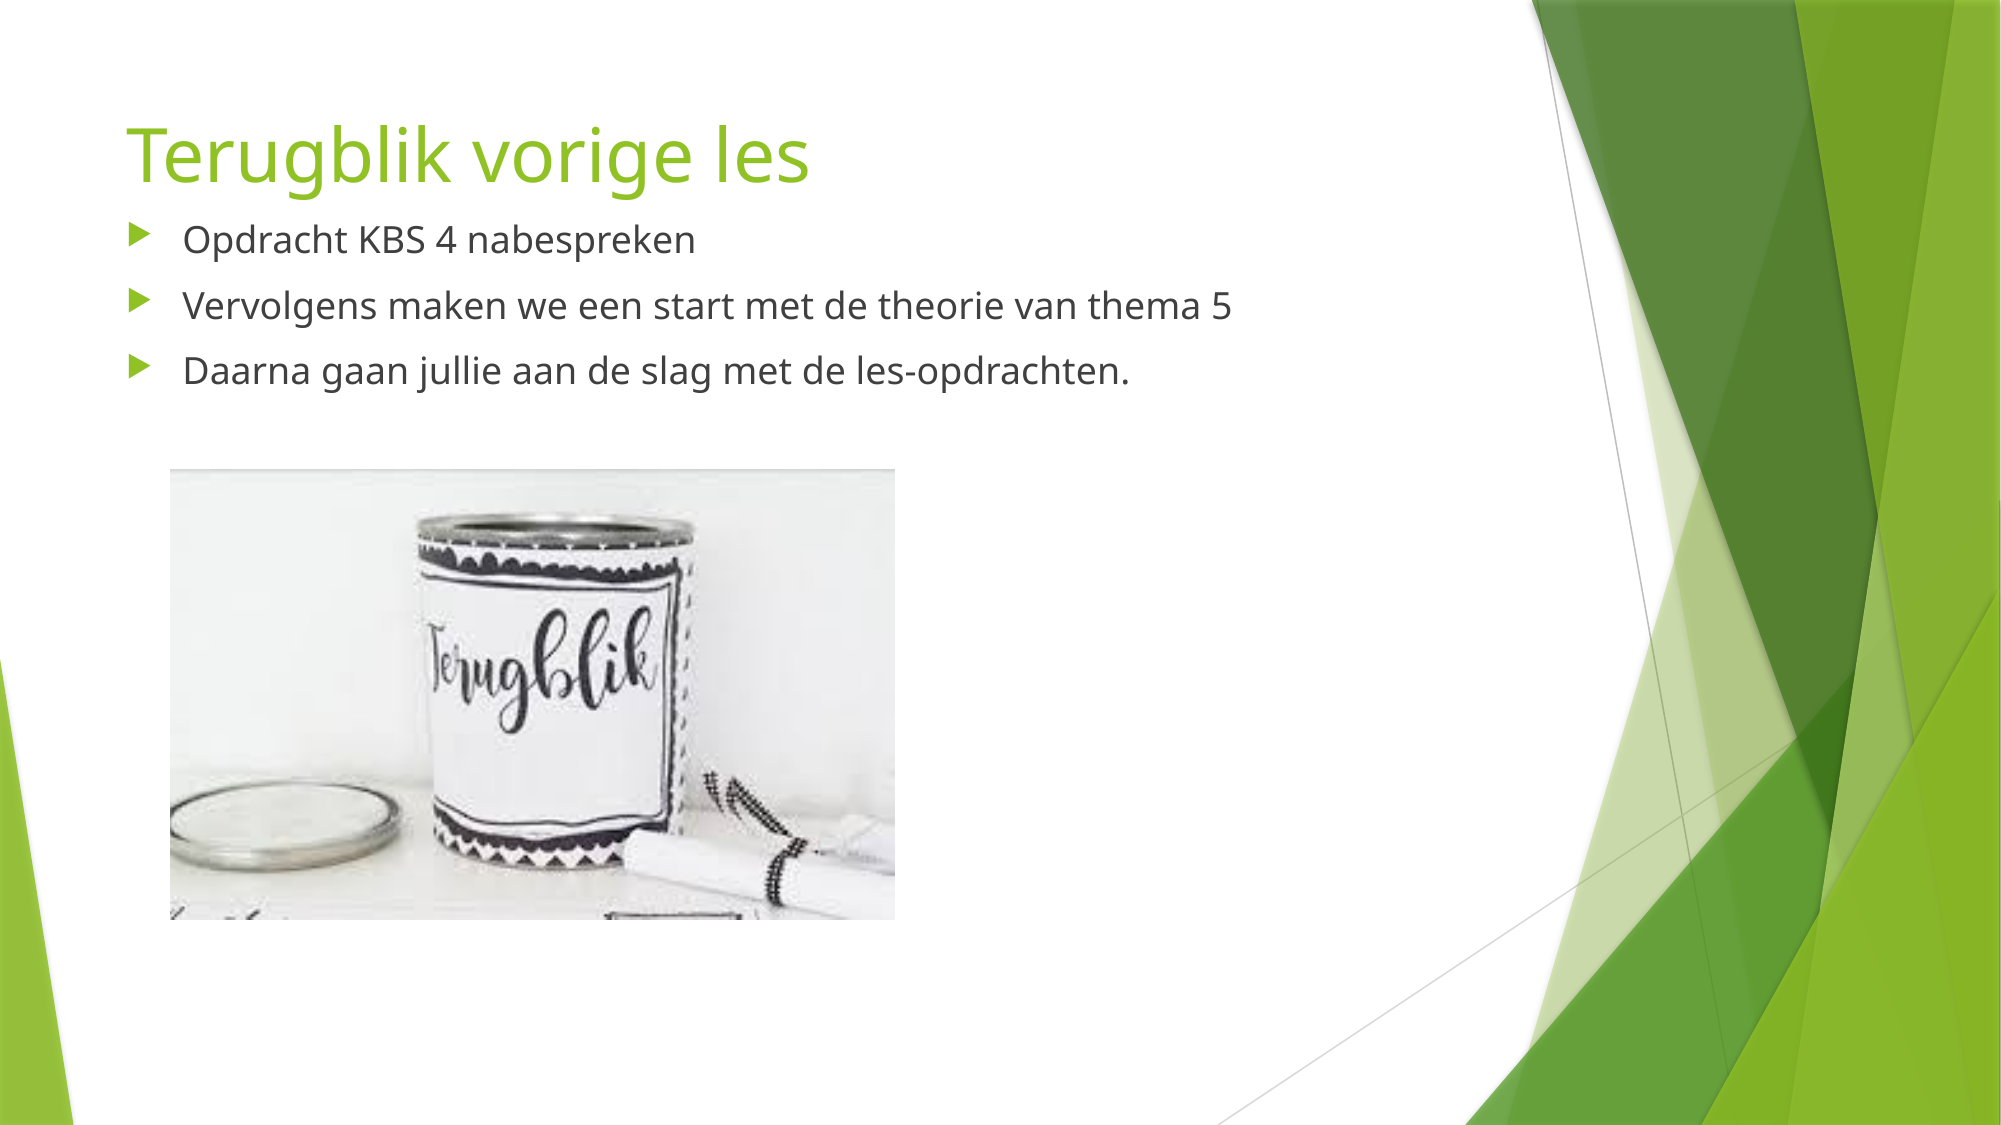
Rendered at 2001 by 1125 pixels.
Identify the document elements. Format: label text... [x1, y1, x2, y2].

picture [169, 468, 896, 920]
title Terugblik vorige les [111, 99, 1522, 208]
list Opdracht KBS 4 nabespreken Vervolgens maken we een start met de theorie van thema 5 Daarna gaan jullie aan de slag met de les-opdrachten. [111, 208, 1522, 845]
